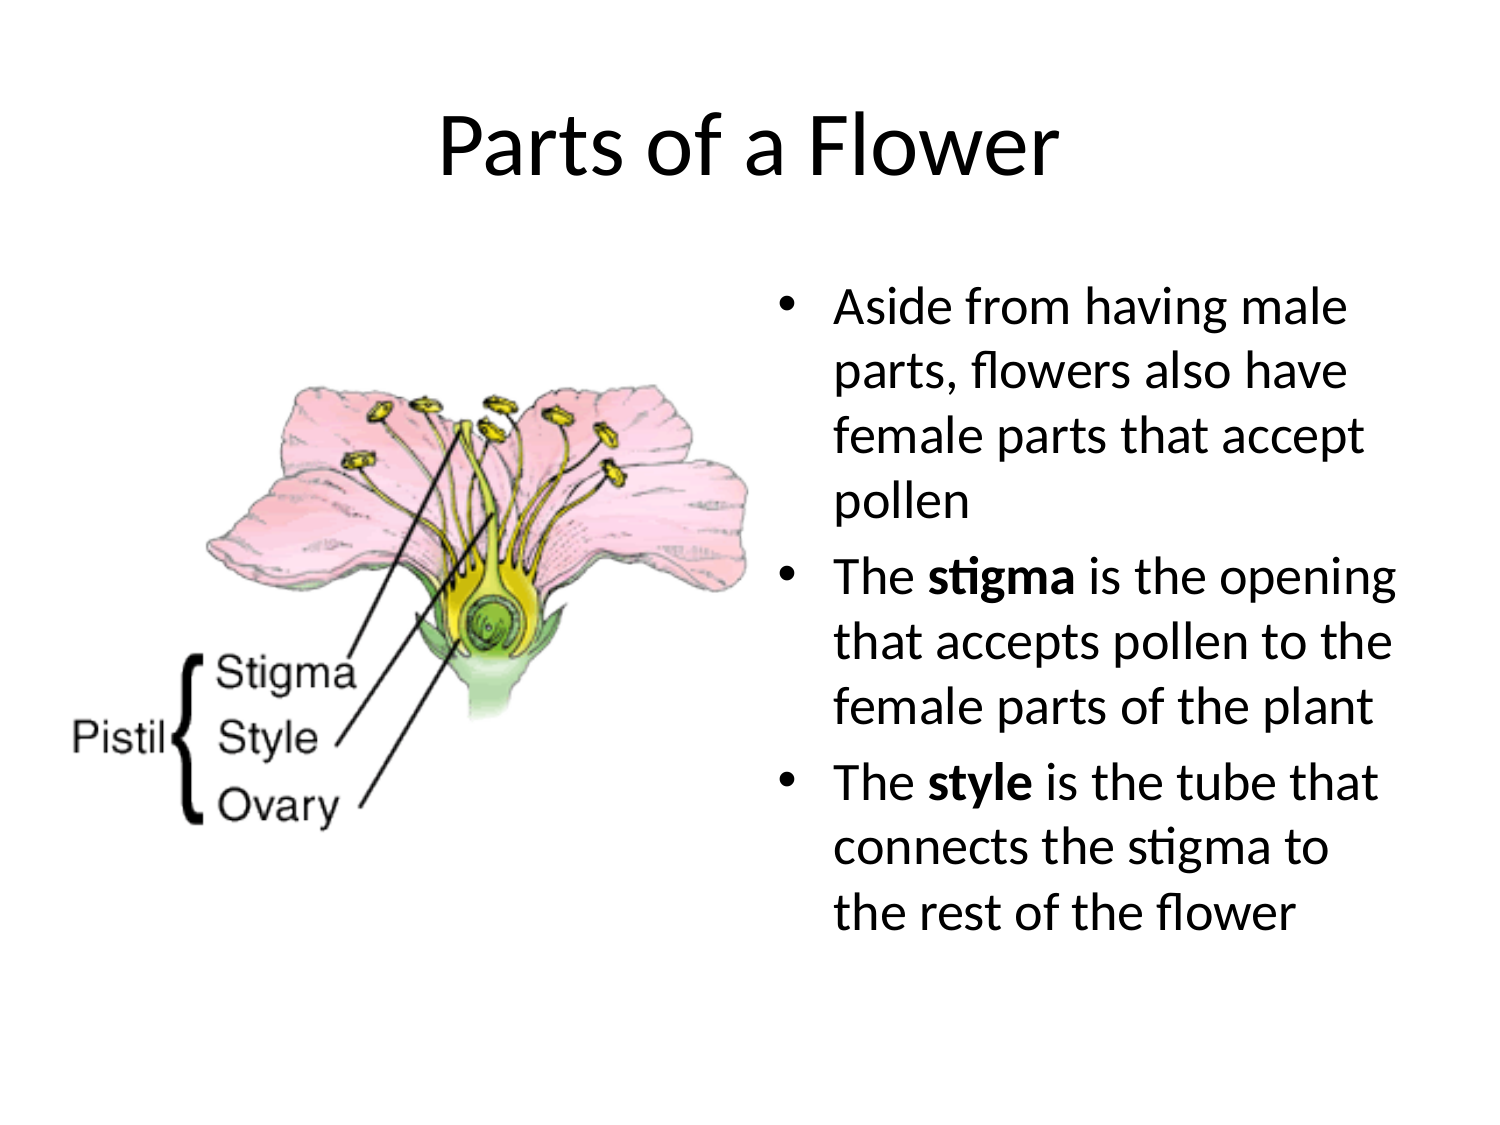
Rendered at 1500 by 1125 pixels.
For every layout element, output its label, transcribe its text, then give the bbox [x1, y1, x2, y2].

list Aside from having male parts, flowers also have female parts that accept pollen The stigma is the opening that accepts pollen to the female parts of the plant The style is the tube that connects the stigma to the rest of the flower [762, 262, 1425, 1005]
picture [62, 362, 761, 858]
title Parts of a Flower [75, 45, 1425, 233]
